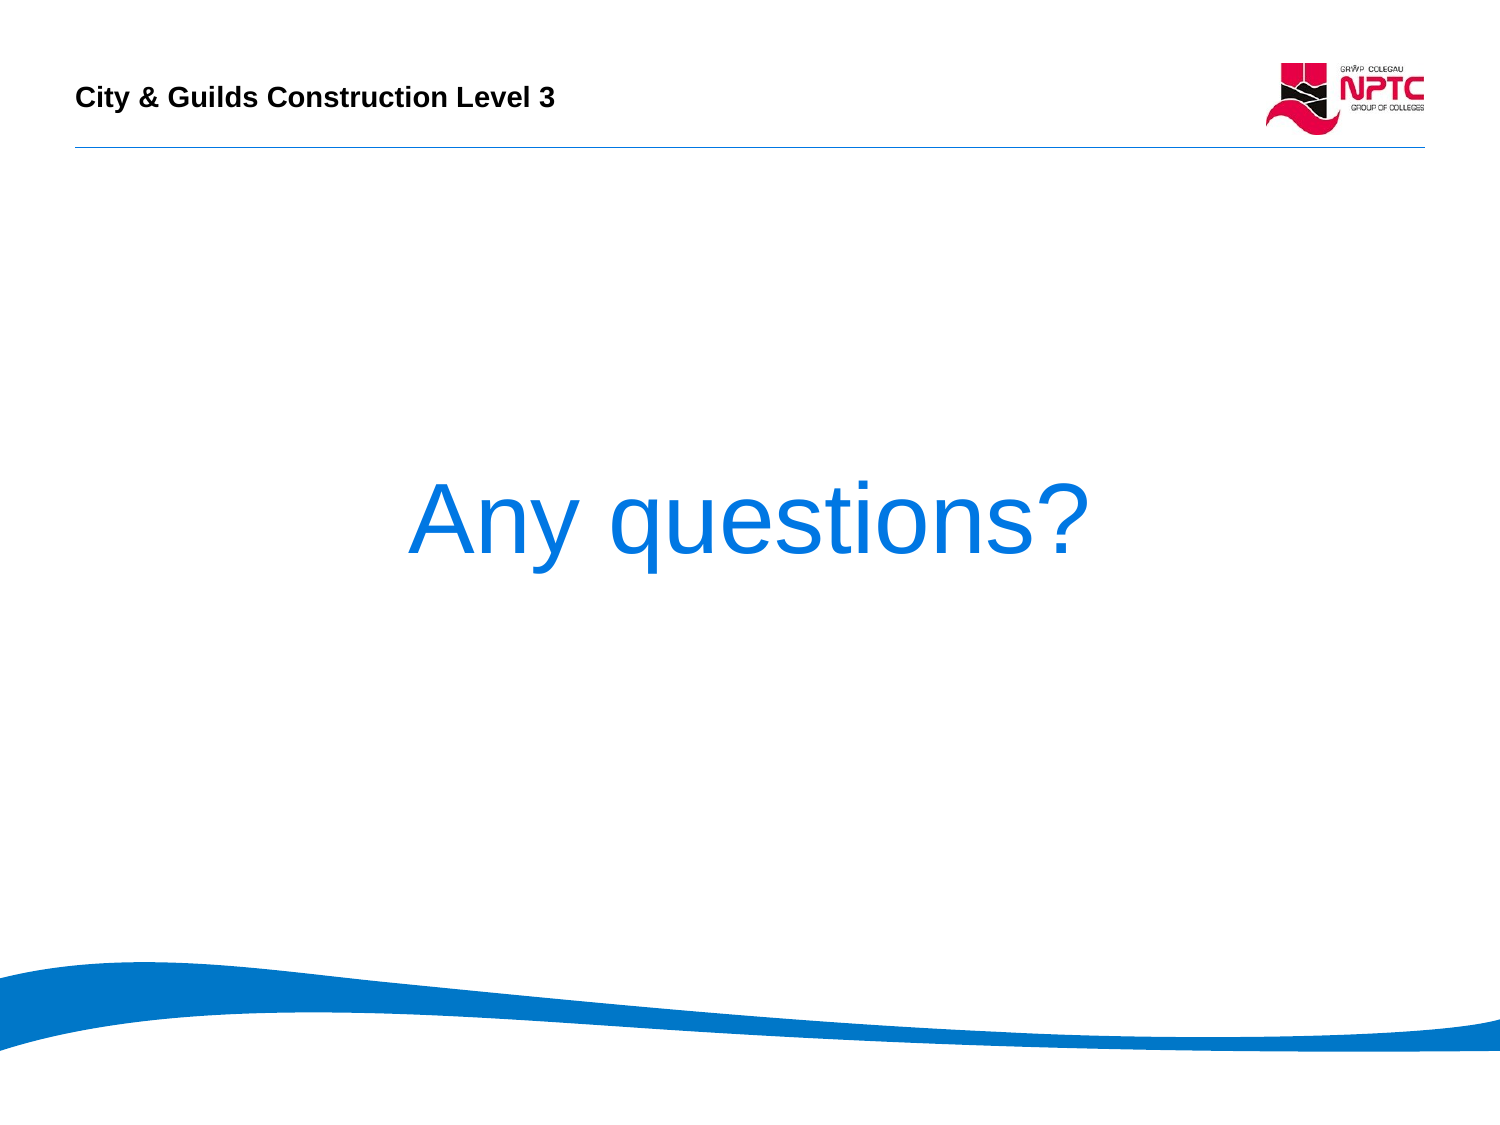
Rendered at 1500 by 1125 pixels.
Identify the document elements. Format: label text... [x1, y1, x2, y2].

picture [1266, 63, 1424, 135]
list Any questions? [74, 247, 1426, 946]
